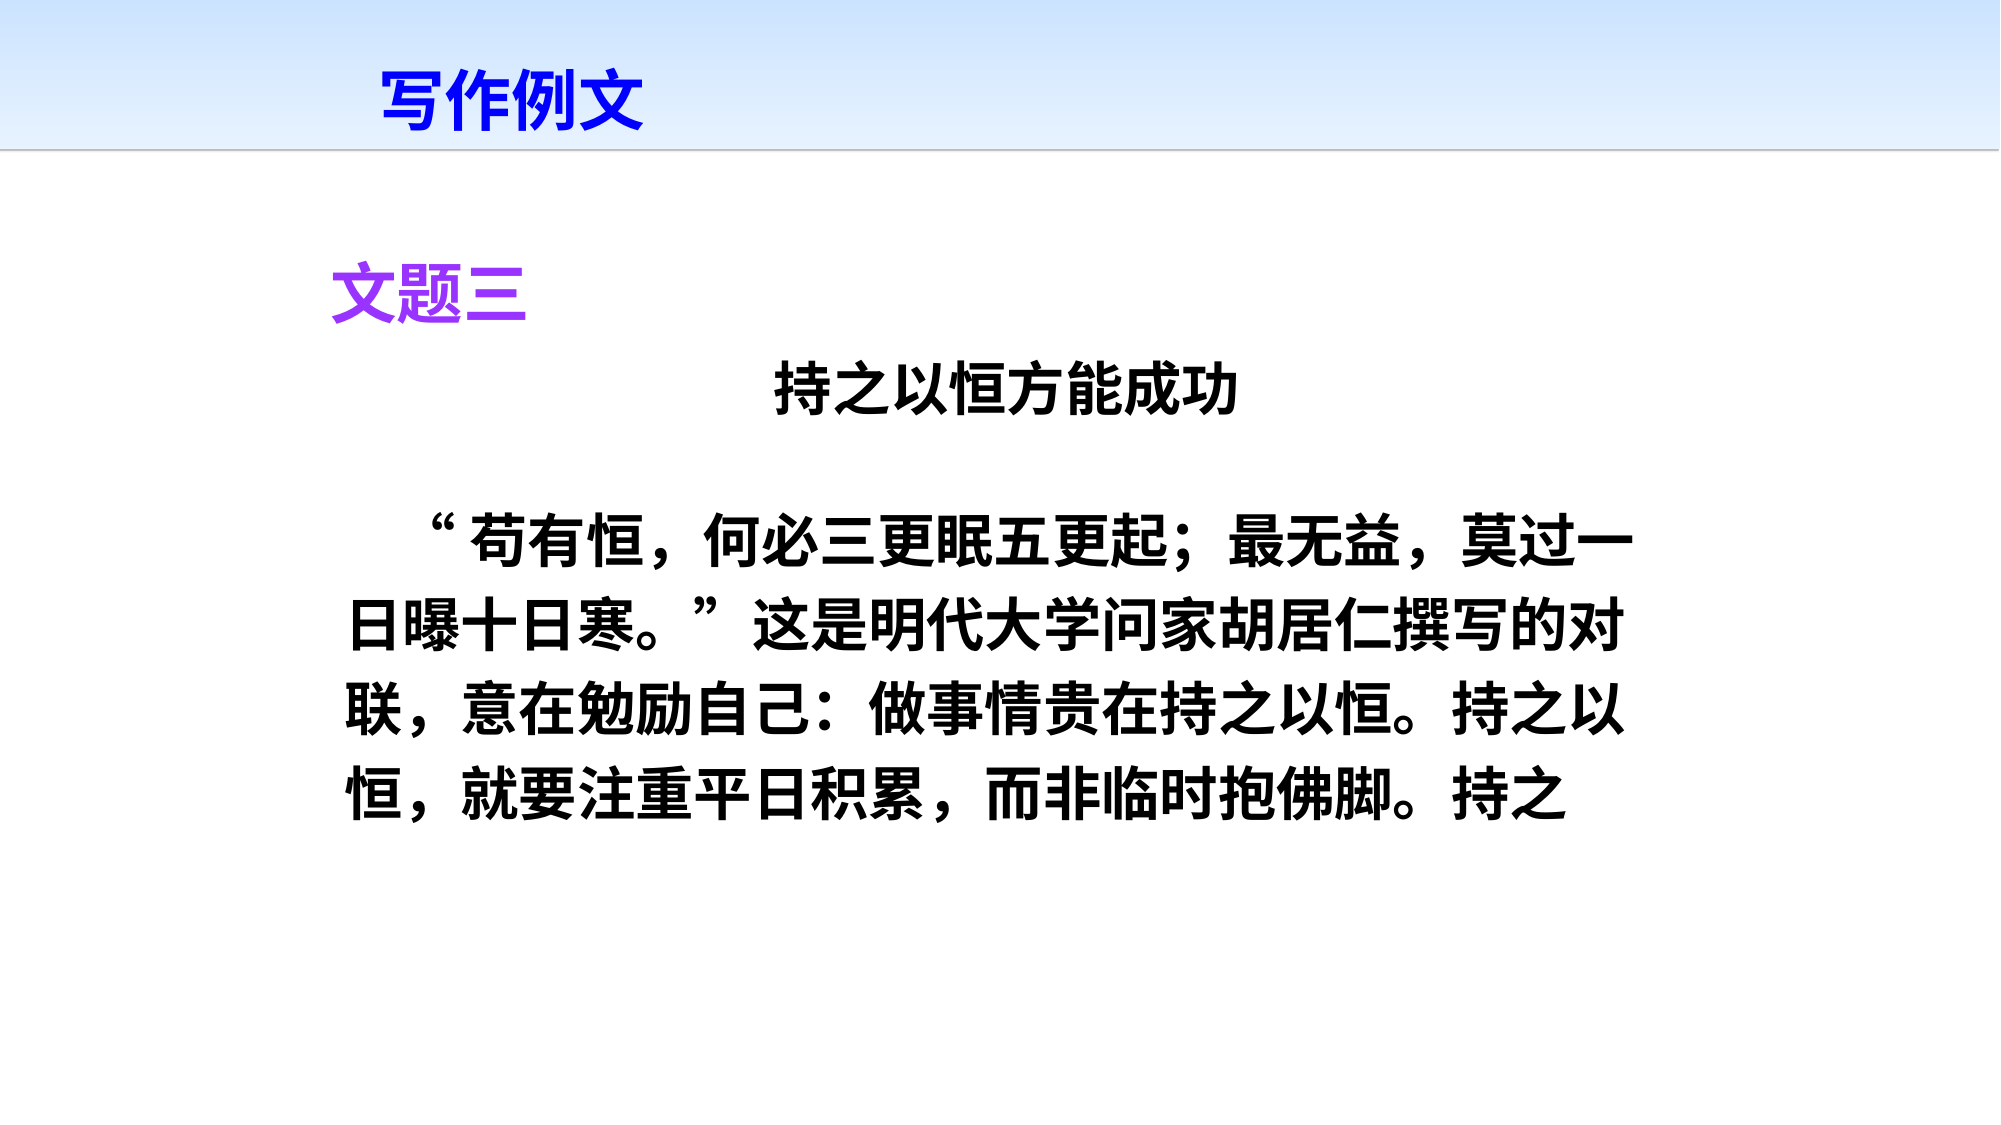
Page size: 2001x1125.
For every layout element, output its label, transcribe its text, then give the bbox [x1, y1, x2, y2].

text_box 持之以恒方能成功 [759, 330, 1255, 430]
text_box 写作例文 [363, 27, 661, 147]
text_box “苟有恒，何必三更眠五更起；最无益，莫过一日曝十日寒。”这是明代大学问家胡居仁撰写的对联，意在勉励自己：做事情贵在持之以恒。持之以恒，就要注重平日积累，而非临时抱佛脚。持之 [329, 483, 1654, 834]
text_box 文题三 [315, 220, 546, 339]
